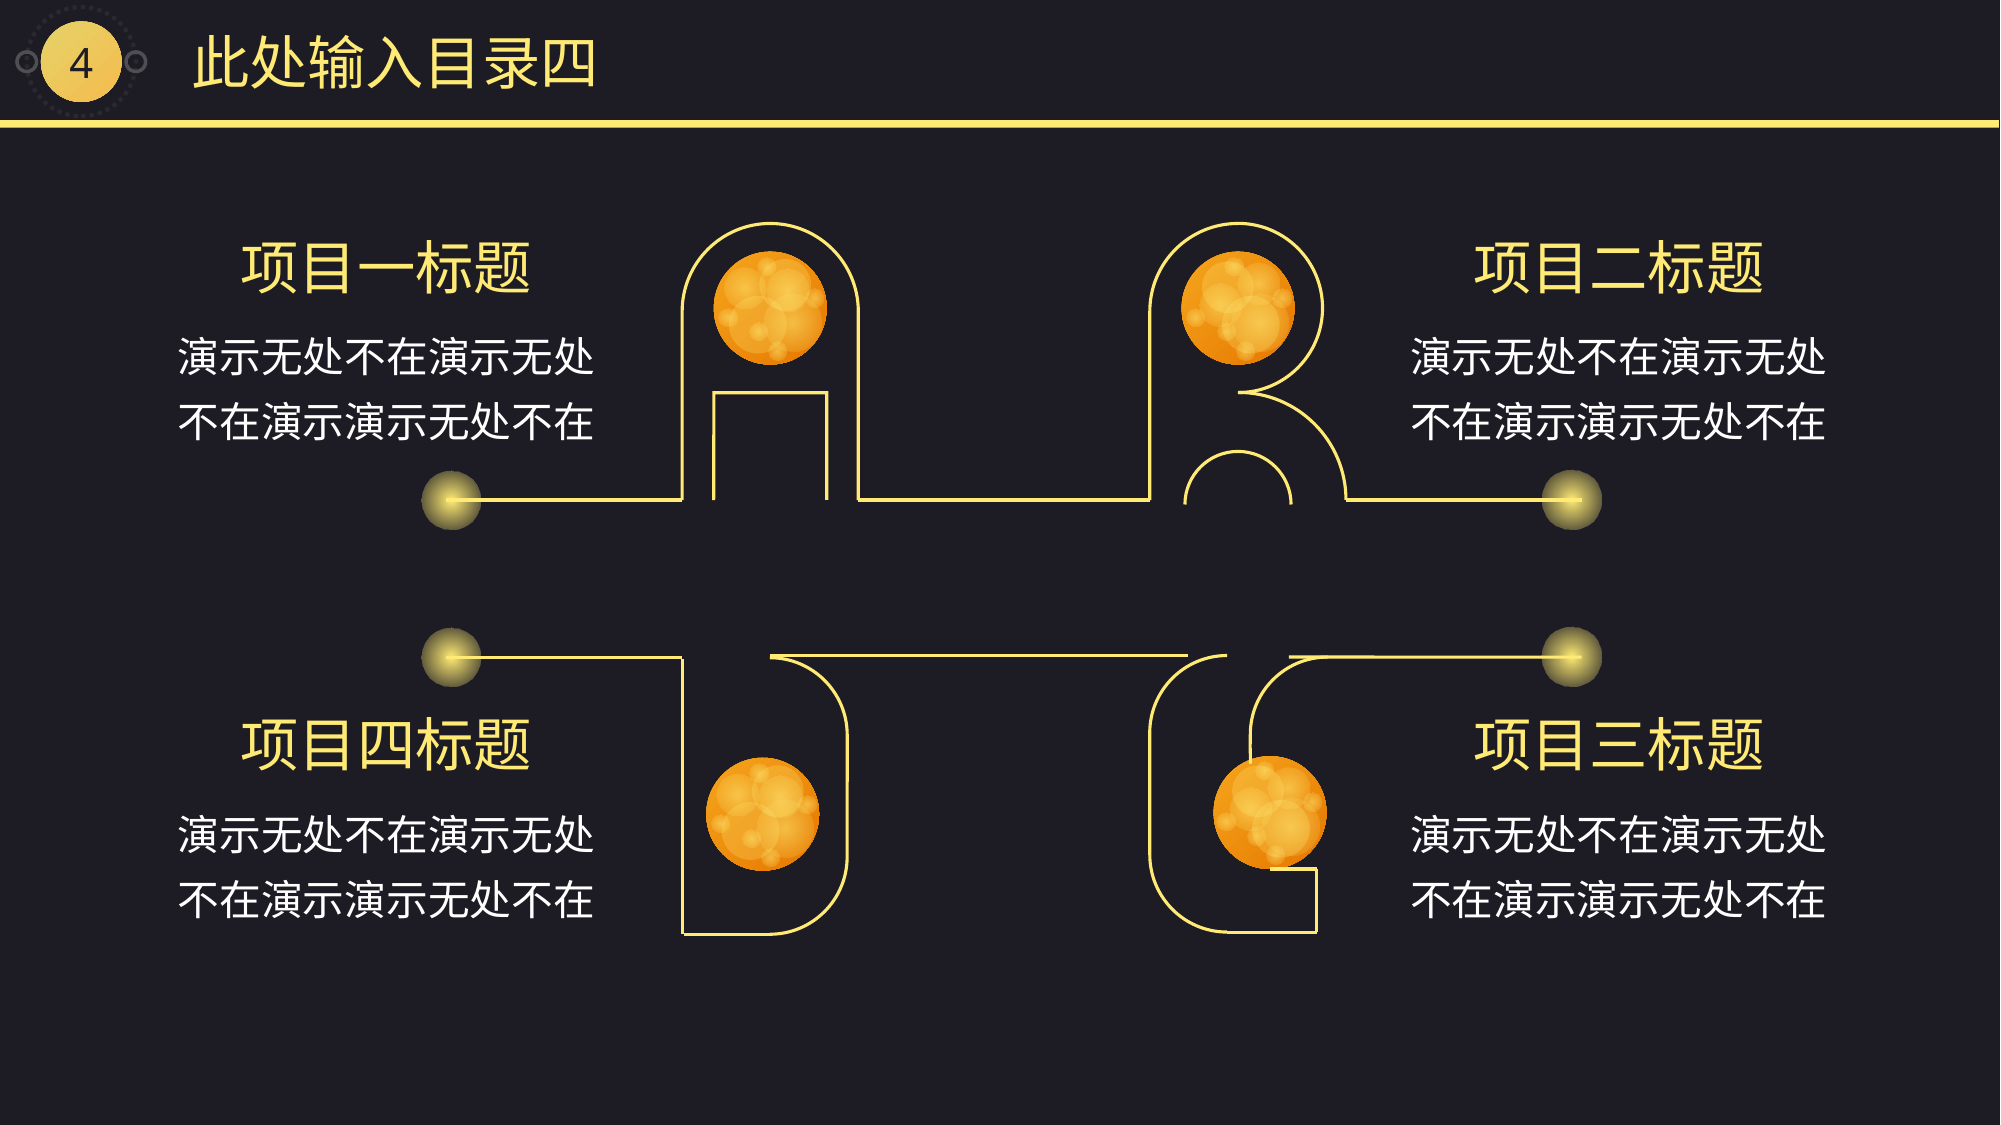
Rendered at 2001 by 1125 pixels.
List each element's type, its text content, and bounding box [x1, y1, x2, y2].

text_box 演示无处不在演示无处不在演示演示无处不在 [1388, 786, 1849, 932]
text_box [1149, 381, 1358, 932]
text_box [420, 626, 482, 688]
text_box 项目二标题 [1388, 223, 1849, 308]
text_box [679, 380, 848, 935]
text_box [682, 223, 859, 777]
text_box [26, 0, 136, 128]
text_box [420, 469, 482, 531]
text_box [1149, 223, 1346, 381]
text_box 项目三标题 [1388, 701, 1849, 786]
text_box 此处输入目录四 [176, 18, 808, 104]
text_box [0, 119, 2000, 129]
text_box 演示无处不在演示无处不在演示演示无处不在 [1388, 308, 1849, 454]
text_box 项目一标题 [156, 223, 617, 308]
text_box [1540, 468, 1603, 531]
text_box 演示无处不在演示无处不在演示演示无处不在 [156, 308, 617, 454]
text_box 项目四标题 [156, 701, 617, 786]
text_box 演示无处不在演示无处不在演示演示无处不在 [156, 786, 617, 932]
text_box [1540, 626, 1603, 688]
